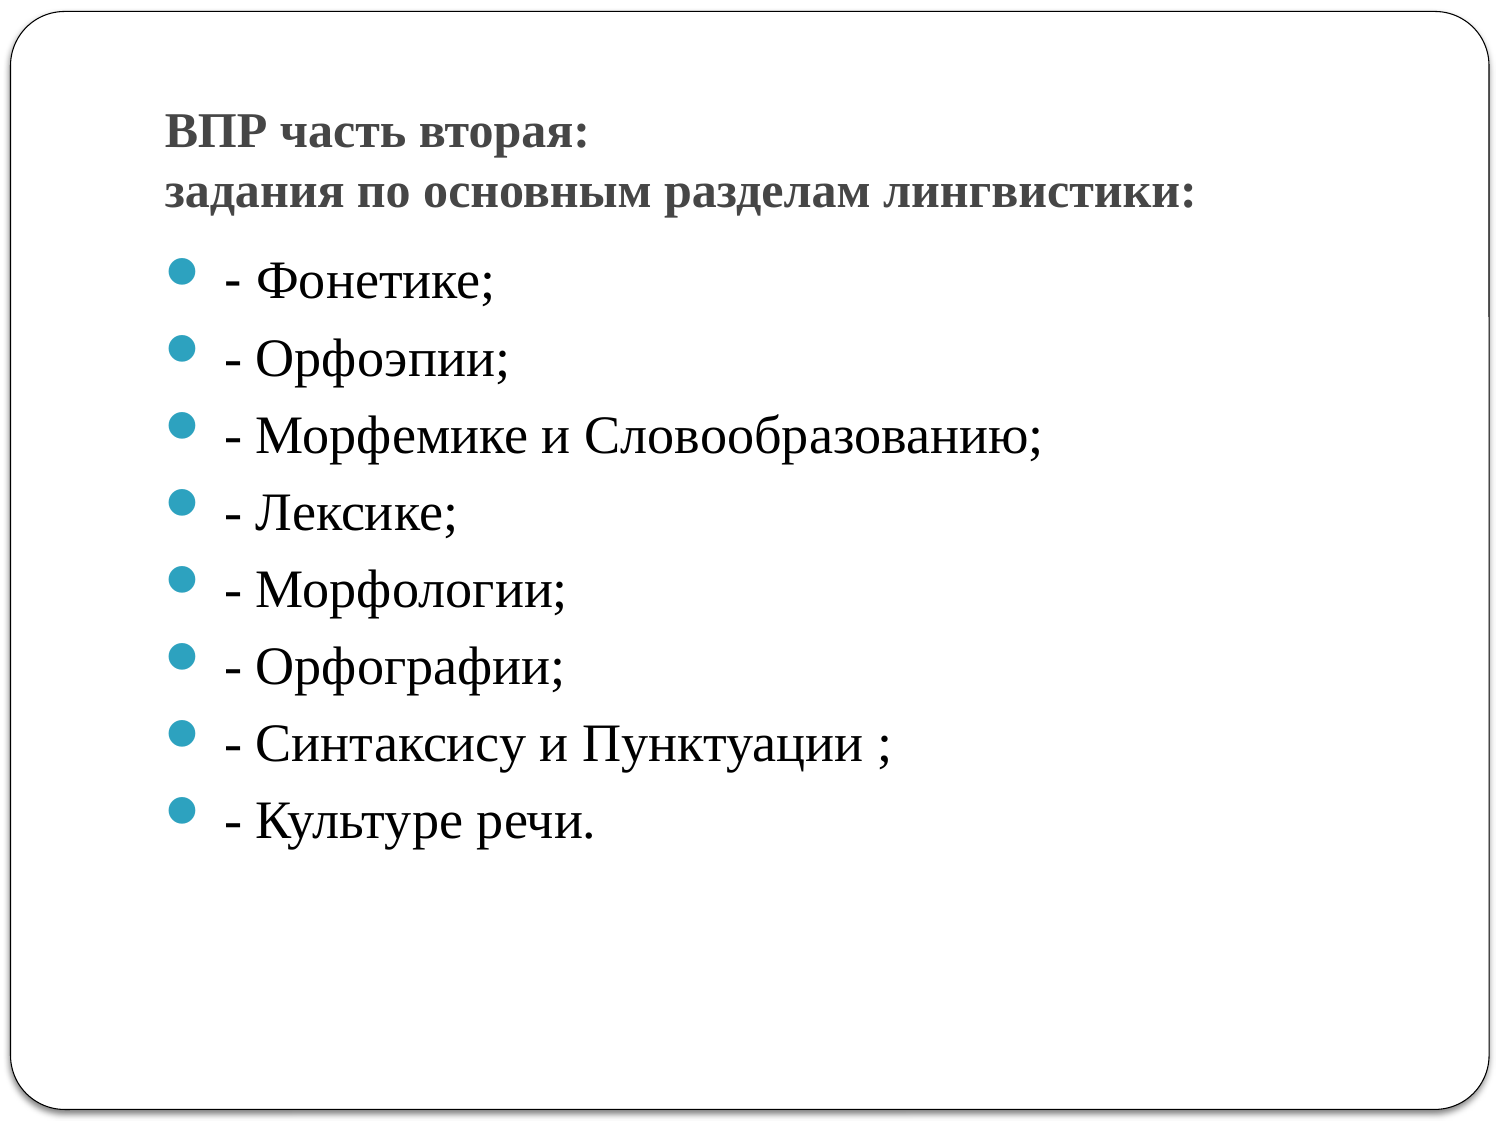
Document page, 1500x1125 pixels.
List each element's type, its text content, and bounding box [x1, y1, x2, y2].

title ВПР часть вторая: задания по основным разделам лингвистики: [150, 45, 1425, 233]
list - Фонетике; - Орфоэпии; - Морфемике и Словообразованию; - Лексике; - Морфологии; - Орфографии; - Синтаксису и Пунктуации ; - Культуре речи. [150, 237, 1425, 988]
